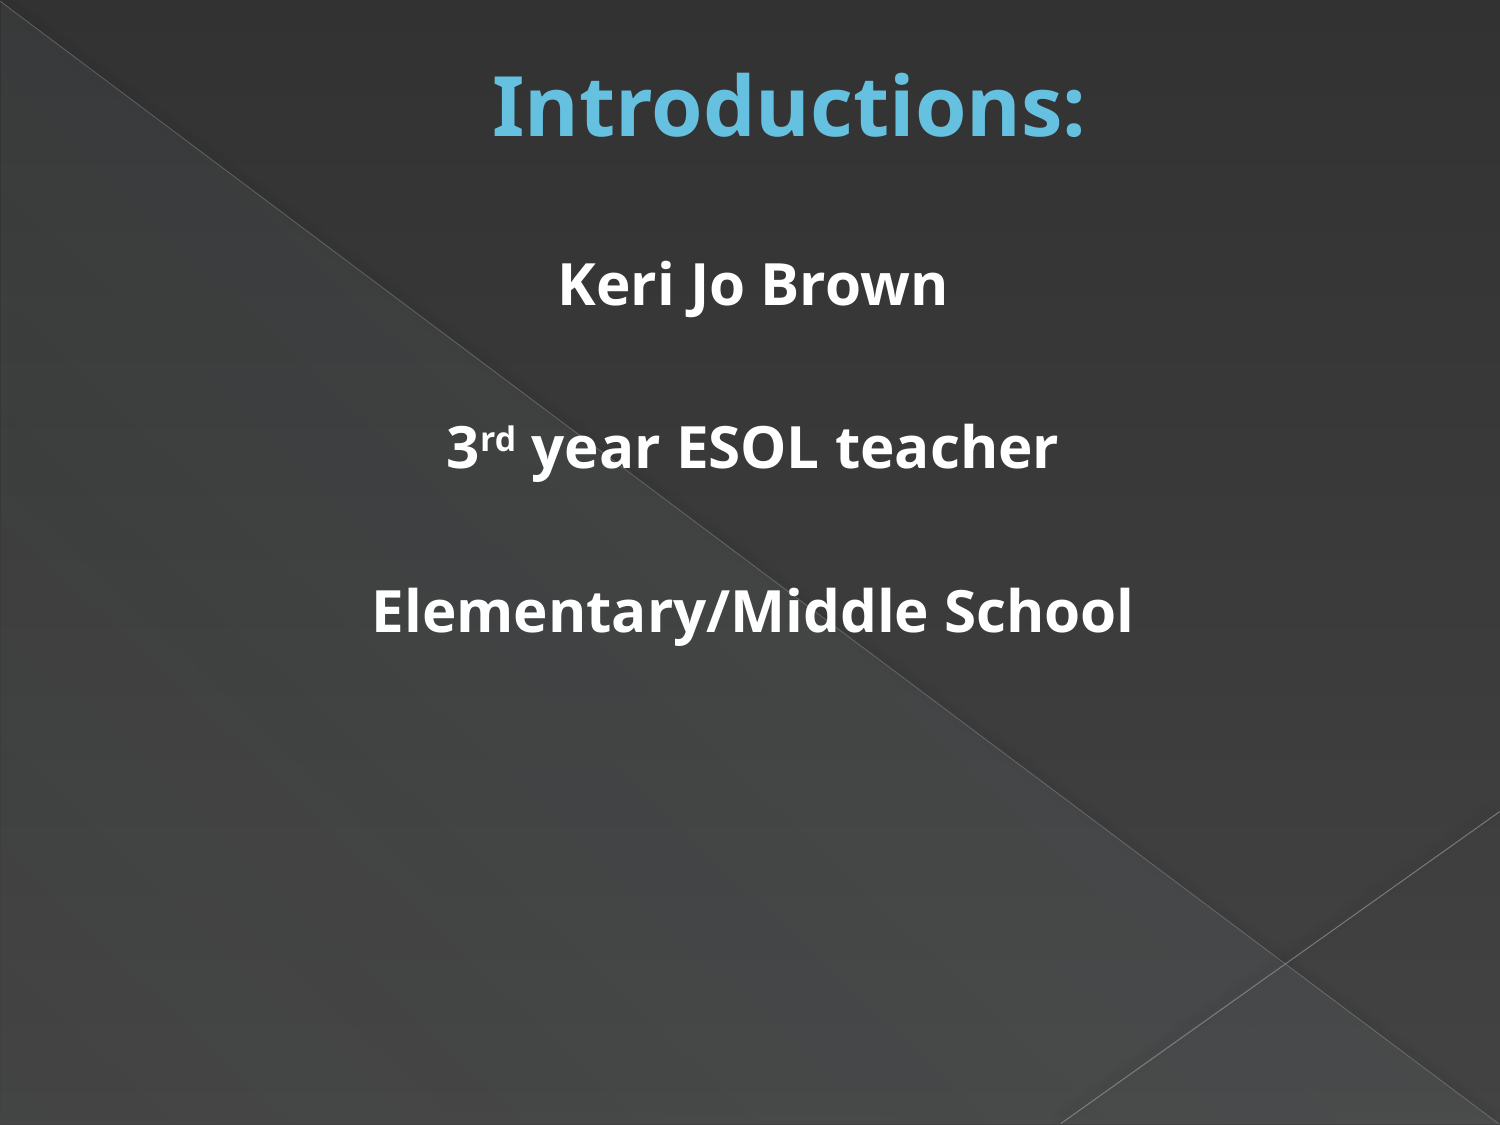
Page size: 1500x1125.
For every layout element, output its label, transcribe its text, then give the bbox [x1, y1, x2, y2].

list Keri Jo Brown 3rd year ESOL teacher Elementary/Middle School [72, 239, 1423, 900]
title Introductions: [28, 16, 1472, 190]
